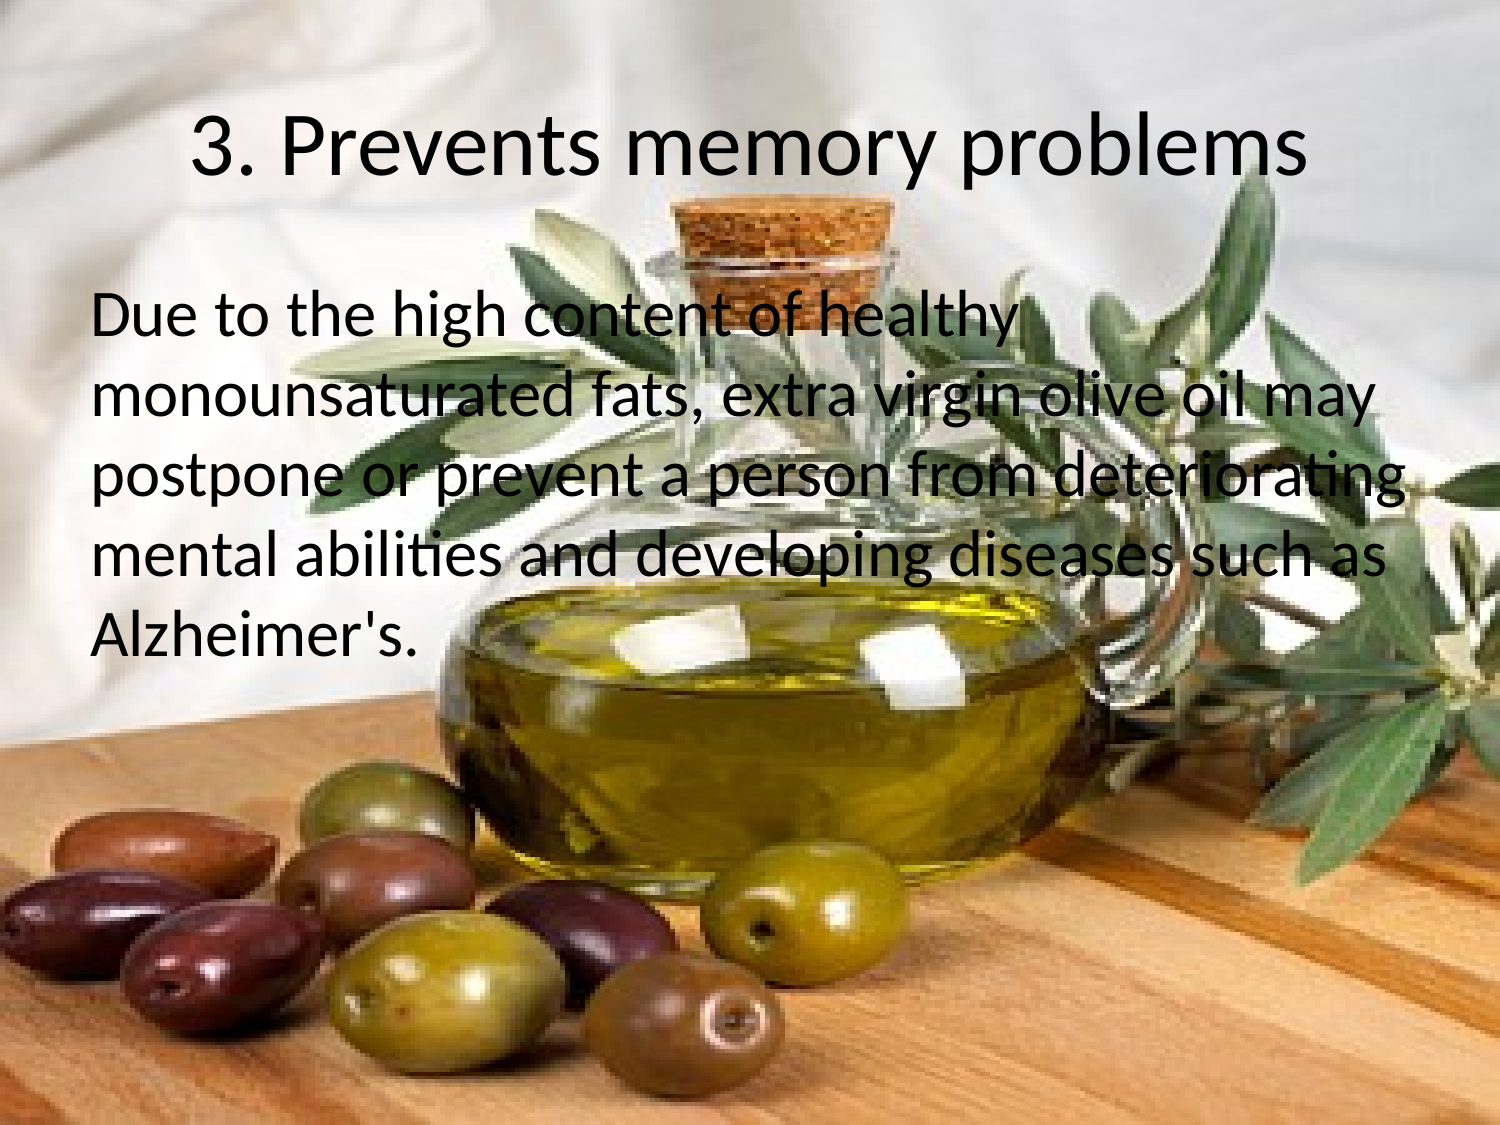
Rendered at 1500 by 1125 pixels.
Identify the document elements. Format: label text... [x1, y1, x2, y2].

list Due to the high content of healthy monounsaturated fats, extra virgin olive oil may postpone or prevent a person from deteriorating mental abilities and developing diseases such as Alzheimer's. [75, 262, 1425, 1005]
title 3. Prevents memory problems [75, 45, 1425, 233]
picture [0, 0, 1500, 1125]
